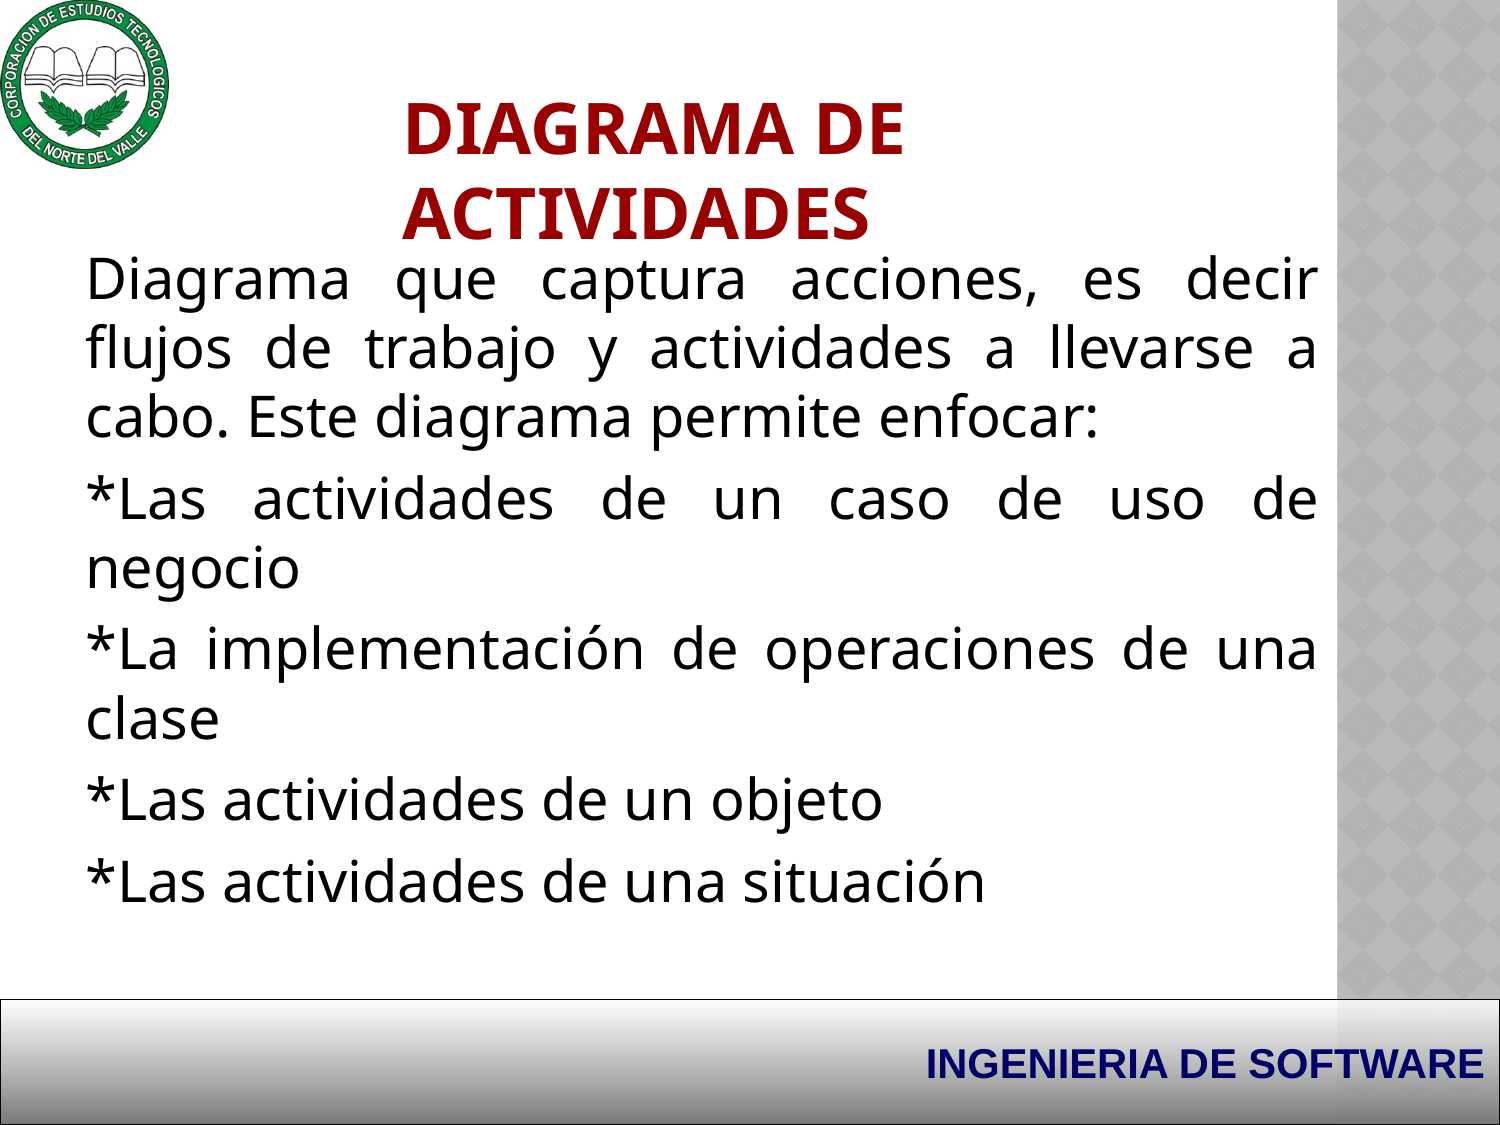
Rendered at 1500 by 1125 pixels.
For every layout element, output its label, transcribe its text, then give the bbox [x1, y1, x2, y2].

list Diagrama que captura acciones, es decir flujos de trabajo y actividades a llevarse a cabo. Este diagrama permite enfocar: *Las actividades de un caso de uso de negocio *La implementación de operaciones de una clase *Las actividades de un objeto *Las actividades de una situación [70, 234, 1336, 925]
title Diagrama de Actividades [387, 75, 1400, 263]
picture [0, 0, 169, 169]
